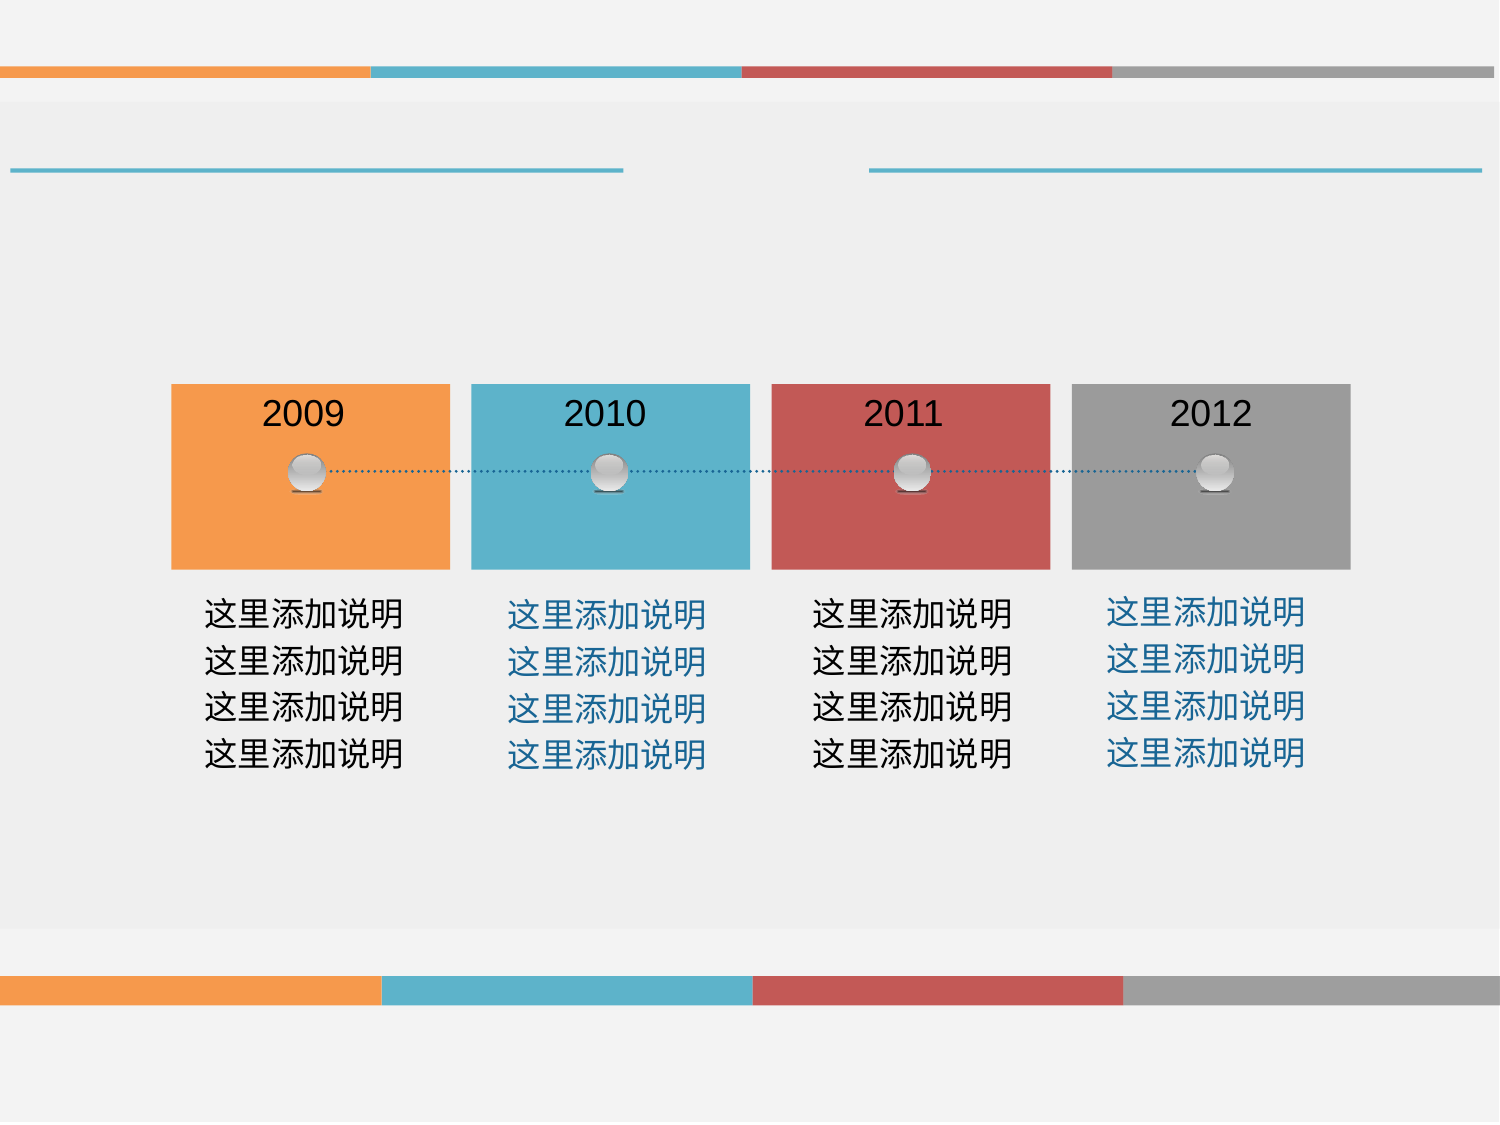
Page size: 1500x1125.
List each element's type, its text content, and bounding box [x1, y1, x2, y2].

text_box 这里添加说明 [1091, 584, 1322, 631]
text_box 这里添加说明 [1091, 677, 1322, 724]
text_box [0, 974, 380, 1007]
text_box [867, 166, 1484, 175]
text_box 这里添加说明 [798, 725, 1028, 781]
text_box 这里添加说明 [798, 679, 1028, 725]
text_box [469, 382, 752, 572]
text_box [287, 453, 326, 495]
text_box [0, 64, 369, 80]
text_box [380, 974, 751, 1007]
text_box 这里添加说明 [798, 585, 1028, 632]
text_box 2010 [548, 381, 662, 442]
text_box [751, 974, 1121, 1007]
text_box [1110, 64, 1496, 80]
text_box 这里添加说明 [798, 632, 1028, 679]
text_box [1121, 974, 1500, 1007]
text_box 这里添加说明 [493, 680, 723, 727]
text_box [1196, 453, 1235, 495]
text_box [169, 382, 452, 572]
text_box [740, 64, 1110, 80]
text_box 这里添加说明 [189, 679, 420, 725]
text_box 这里添加说明 [493, 727, 723, 782]
text_box 这里添加说明 [493, 633, 723, 680]
text_box 2009 [247, 381, 360, 442]
text_box 2012 [1155, 381, 1268, 442]
text_box 2011 [848, 381, 959, 442]
text_box [8, 166, 625, 175]
text_box 这里添加说明 [1091, 724, 1322, 780]
text_box 这里添加说明 [189, 725, 420, 781]
text_box [369, 64, 740, 80]
text_box 这里添加说明 [189, 632, 420, 679]
text_box 这里添加说明 [493, 586, 723, 633]
text_box 这里添加说明 [1091, 631, 1322, 677]
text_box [893, 453, 932, 495]
text_box [1070, 382, 1353, 572]
text_box 这里添加说明 [189, 585, 420, 632]
text_box [770, 382, 1053, 572]
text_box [590, 453, 629, 495]
